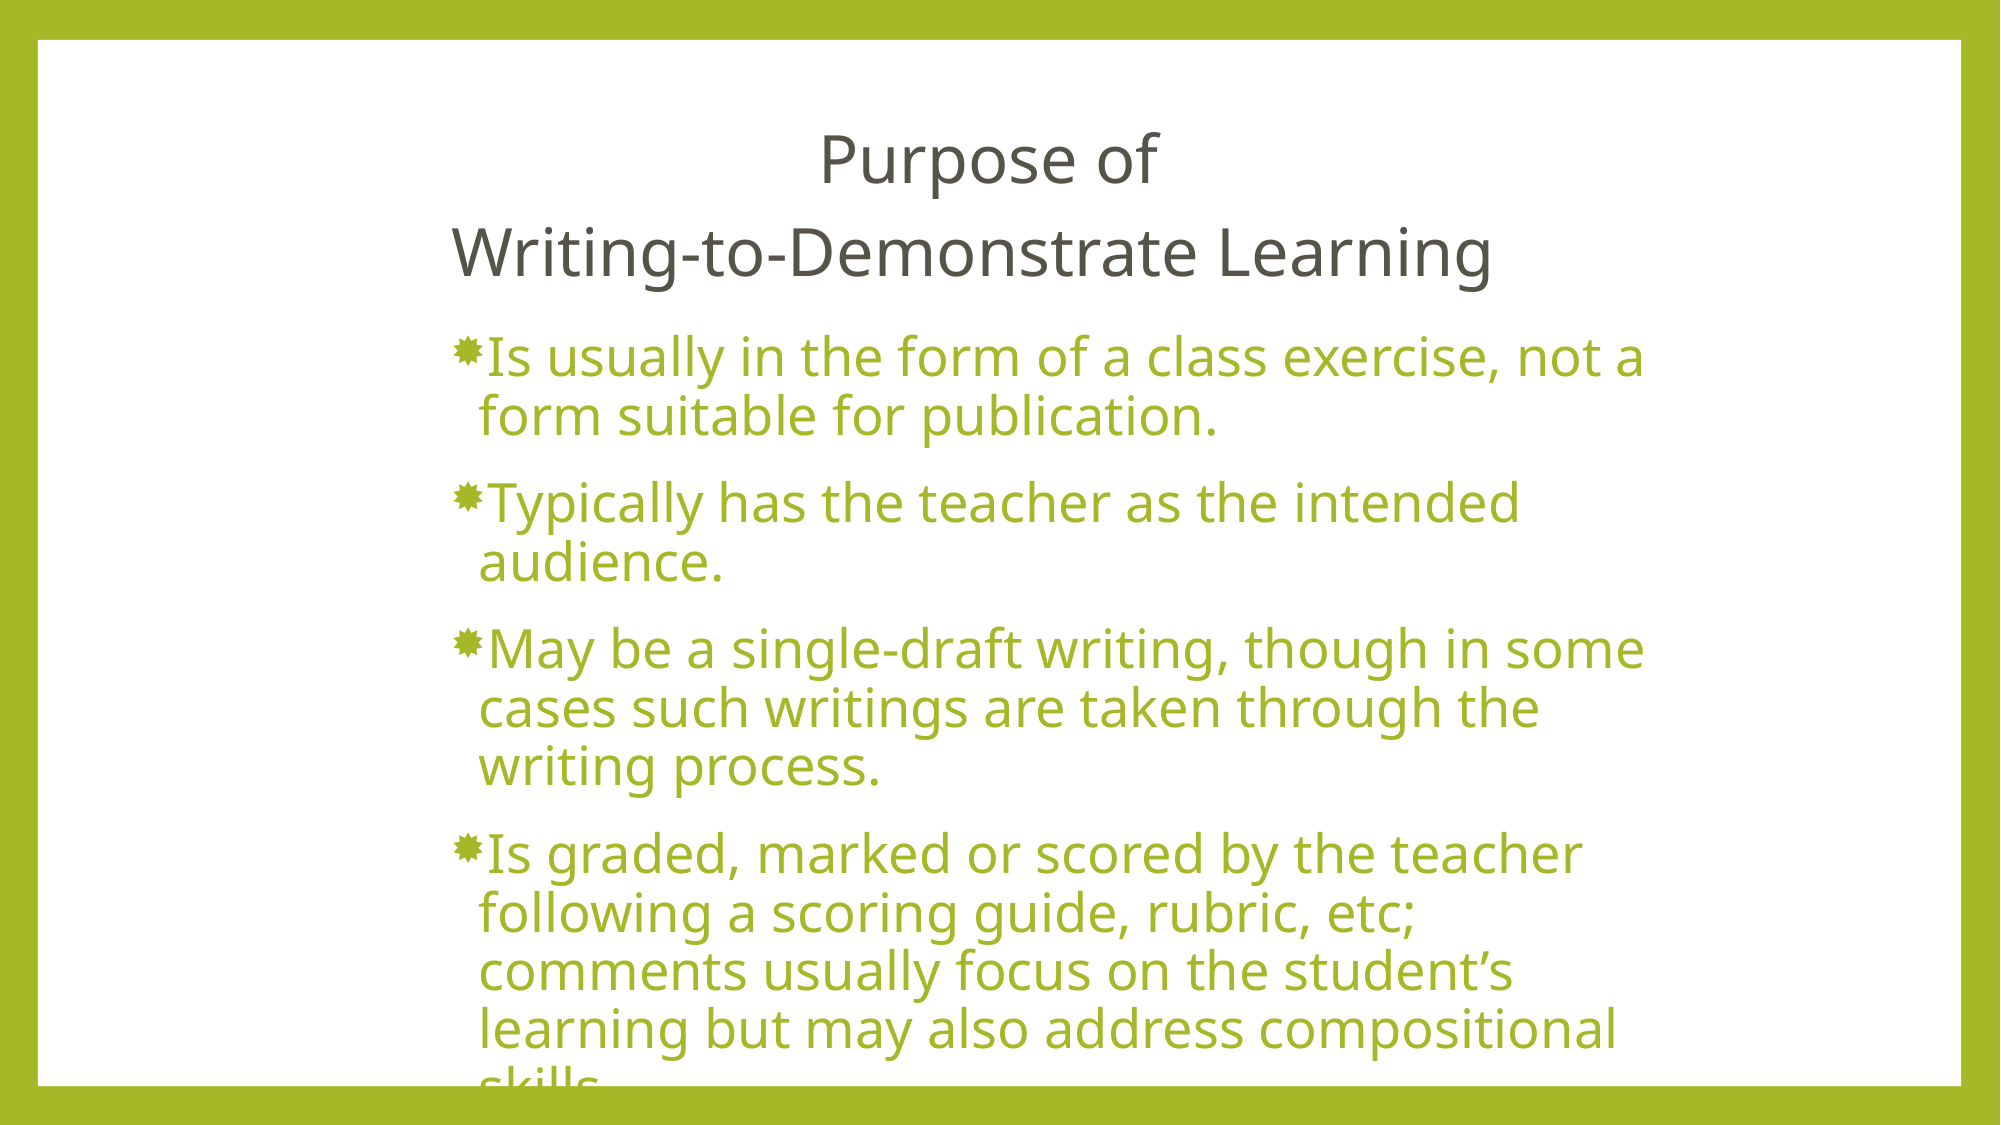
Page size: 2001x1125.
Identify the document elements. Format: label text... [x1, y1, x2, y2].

list Is usually in the form of a class exercise, not a form suitable for publication. Typically has the teacher as the intended audience. May be a single-draft writing, though in some cases such writings are taken through the writing process. Is graded, marked or scored by the teacher following a scoring guide, rubric, etc; comments usually focus on the student’s learning but may also address compositional skills. [426, 322, 1702, 973]
title Purpose of Writing-to-Demonstrate Learning [187, 99, 1808, 323]
